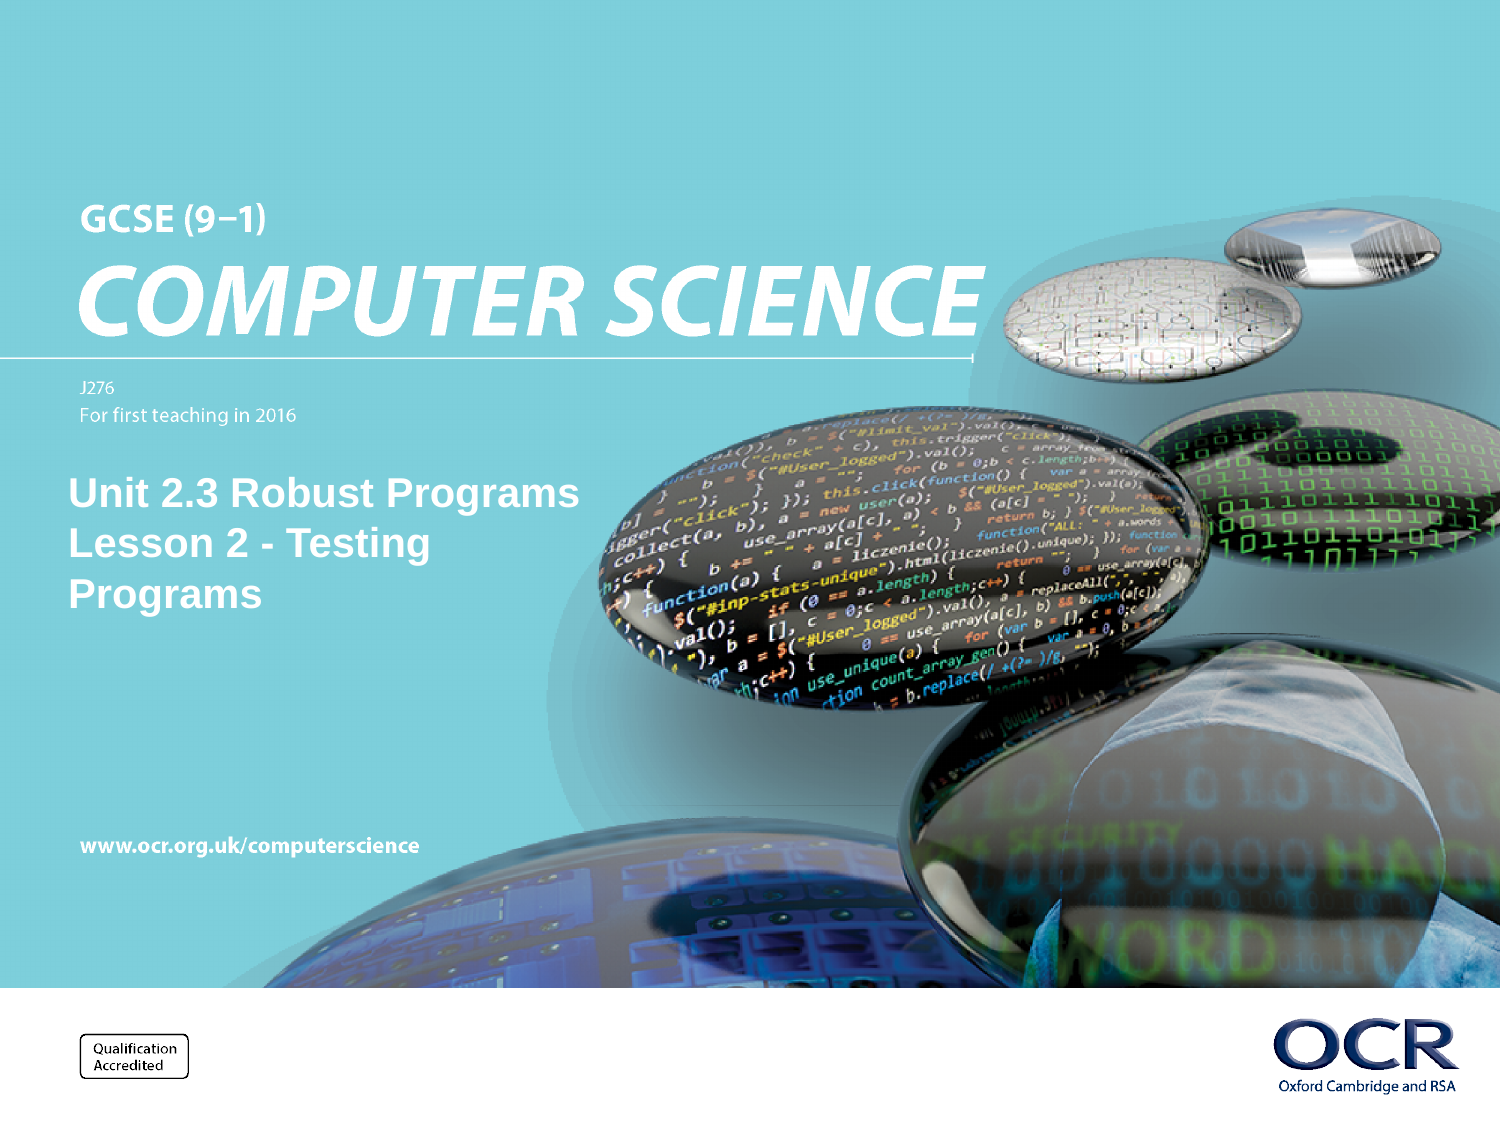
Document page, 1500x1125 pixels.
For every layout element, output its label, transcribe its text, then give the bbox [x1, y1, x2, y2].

picture [0, 0, 1500, 1125]
title Unit 2.3 Robust Programs Lesson 2 - Testing Programs [53, 420, 597, 662]
